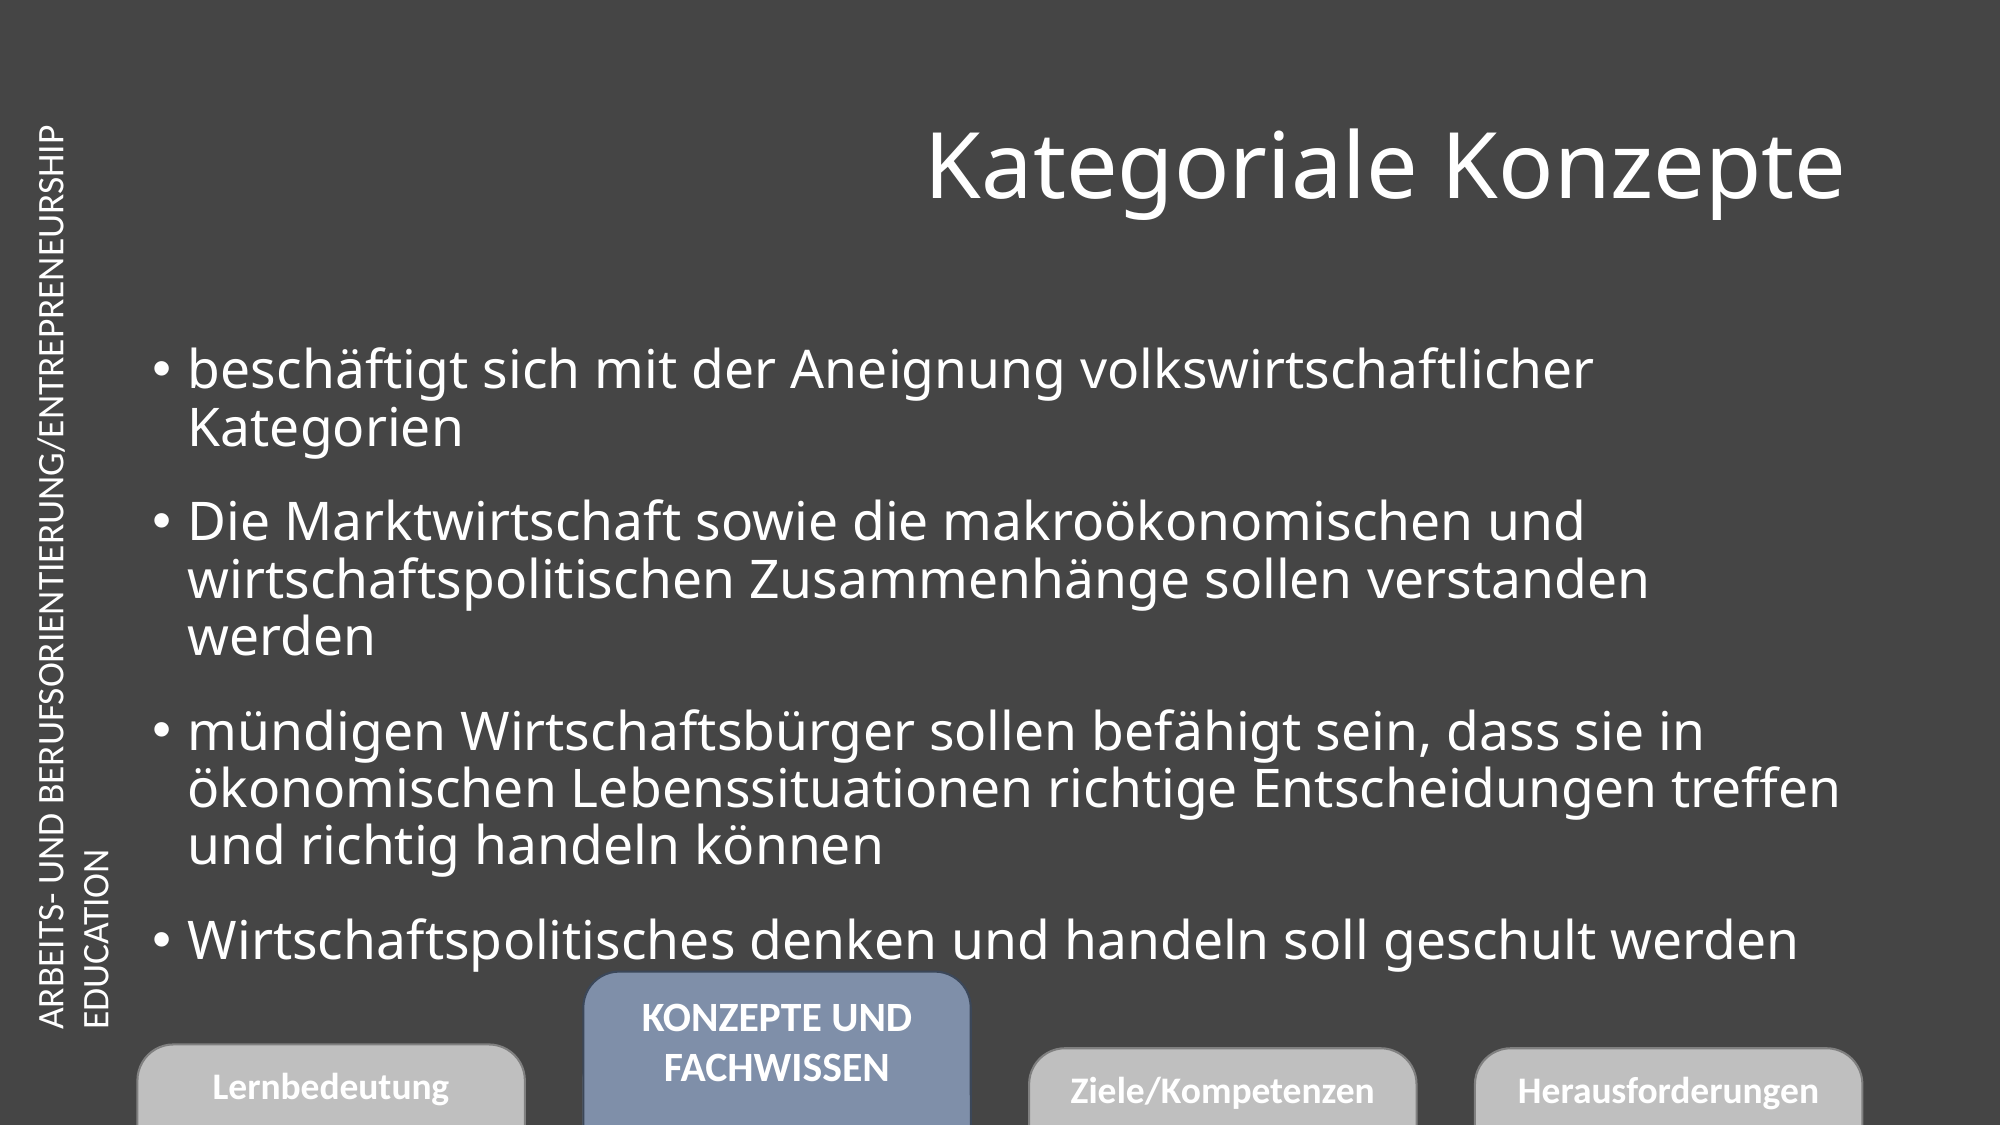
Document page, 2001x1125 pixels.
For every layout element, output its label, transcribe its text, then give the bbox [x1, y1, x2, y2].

list beschäftigt sich mit der Aneignung volkswirtschaftlicher Kategorien Die Marktwirtschaft sowie die makroökonomischen und wirtschaftspolitischen Zusammenhänge sollen verstanden werden mündigen Wirtschaftsbürger sollen befähigt sein, dass sie in ökonomischen Lebenssituationen richtige Entscheidungen treffen und richtig handeln können Wirtschaftspolitisches denken und handeln soll geschult werden [137, 335, 1863, 984]
title Kategoriale Konzepte [137, 59, 1863, 278]
